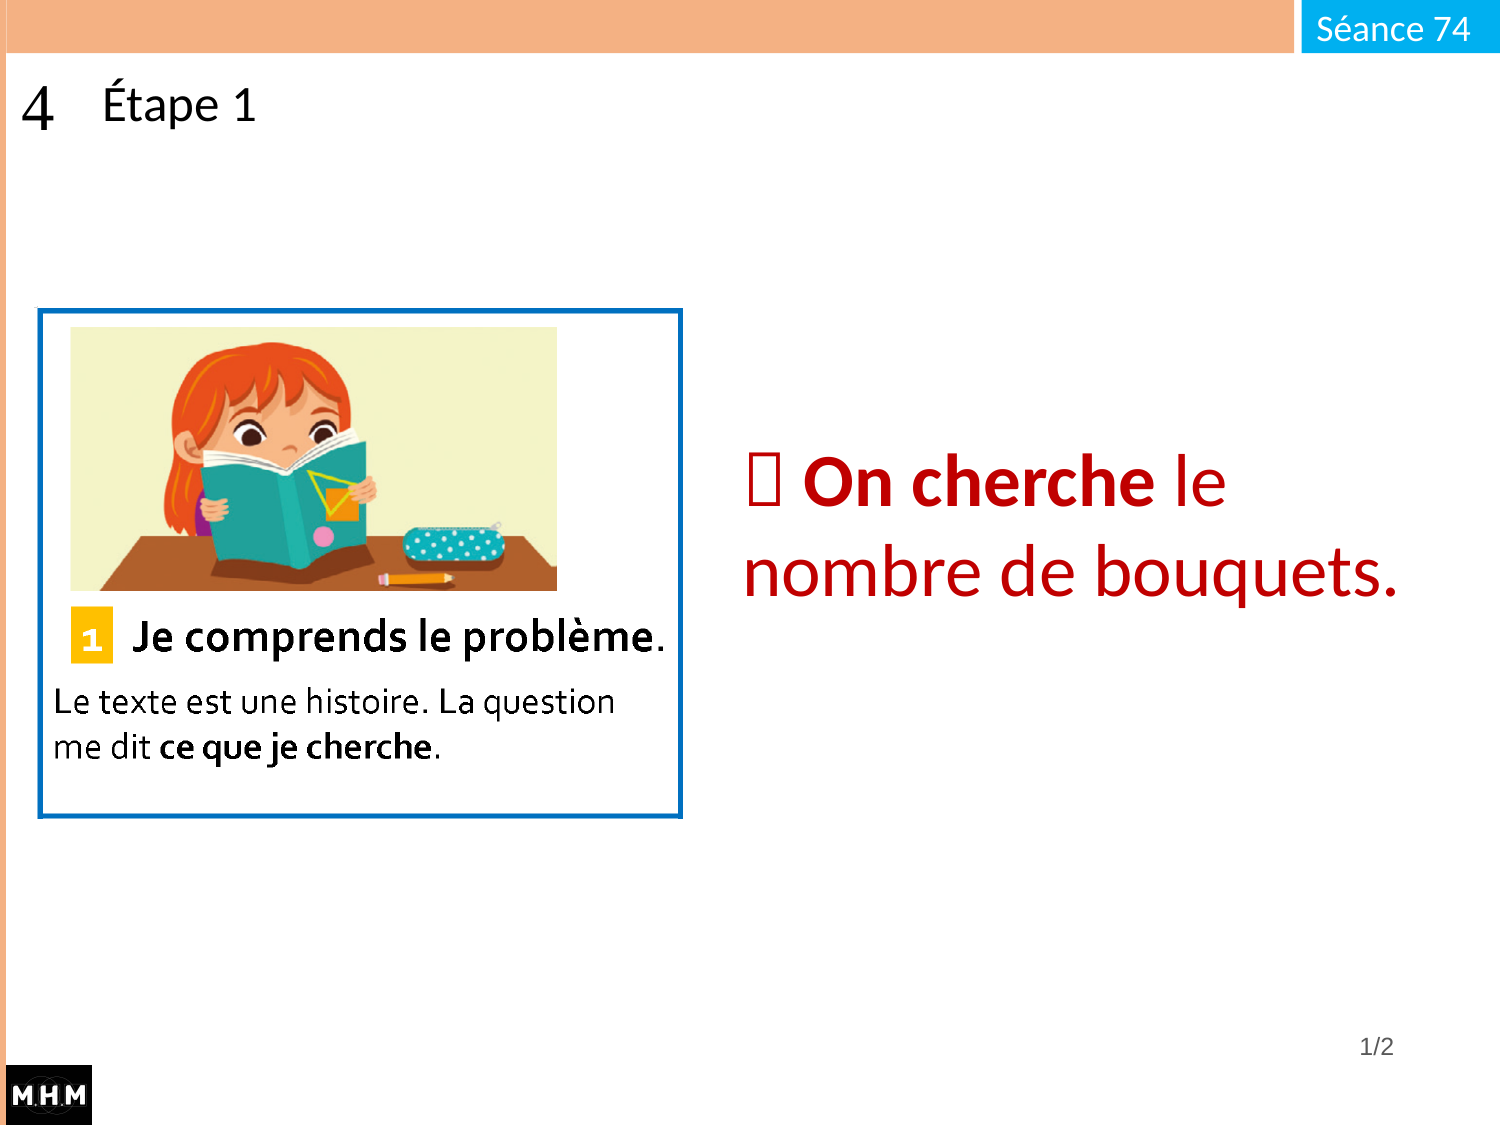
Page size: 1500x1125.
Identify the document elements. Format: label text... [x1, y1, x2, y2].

picture [34, 306, 684, 819]
text_box 1/2 [1339, 1022, 1414, 1068]
text_box  On cherche le nombre de bouquets. [727, 424, 1482, 620]
picture [6, 1065, 92, 1125]
title Étape 1 [87, 32, 1382, 140]
